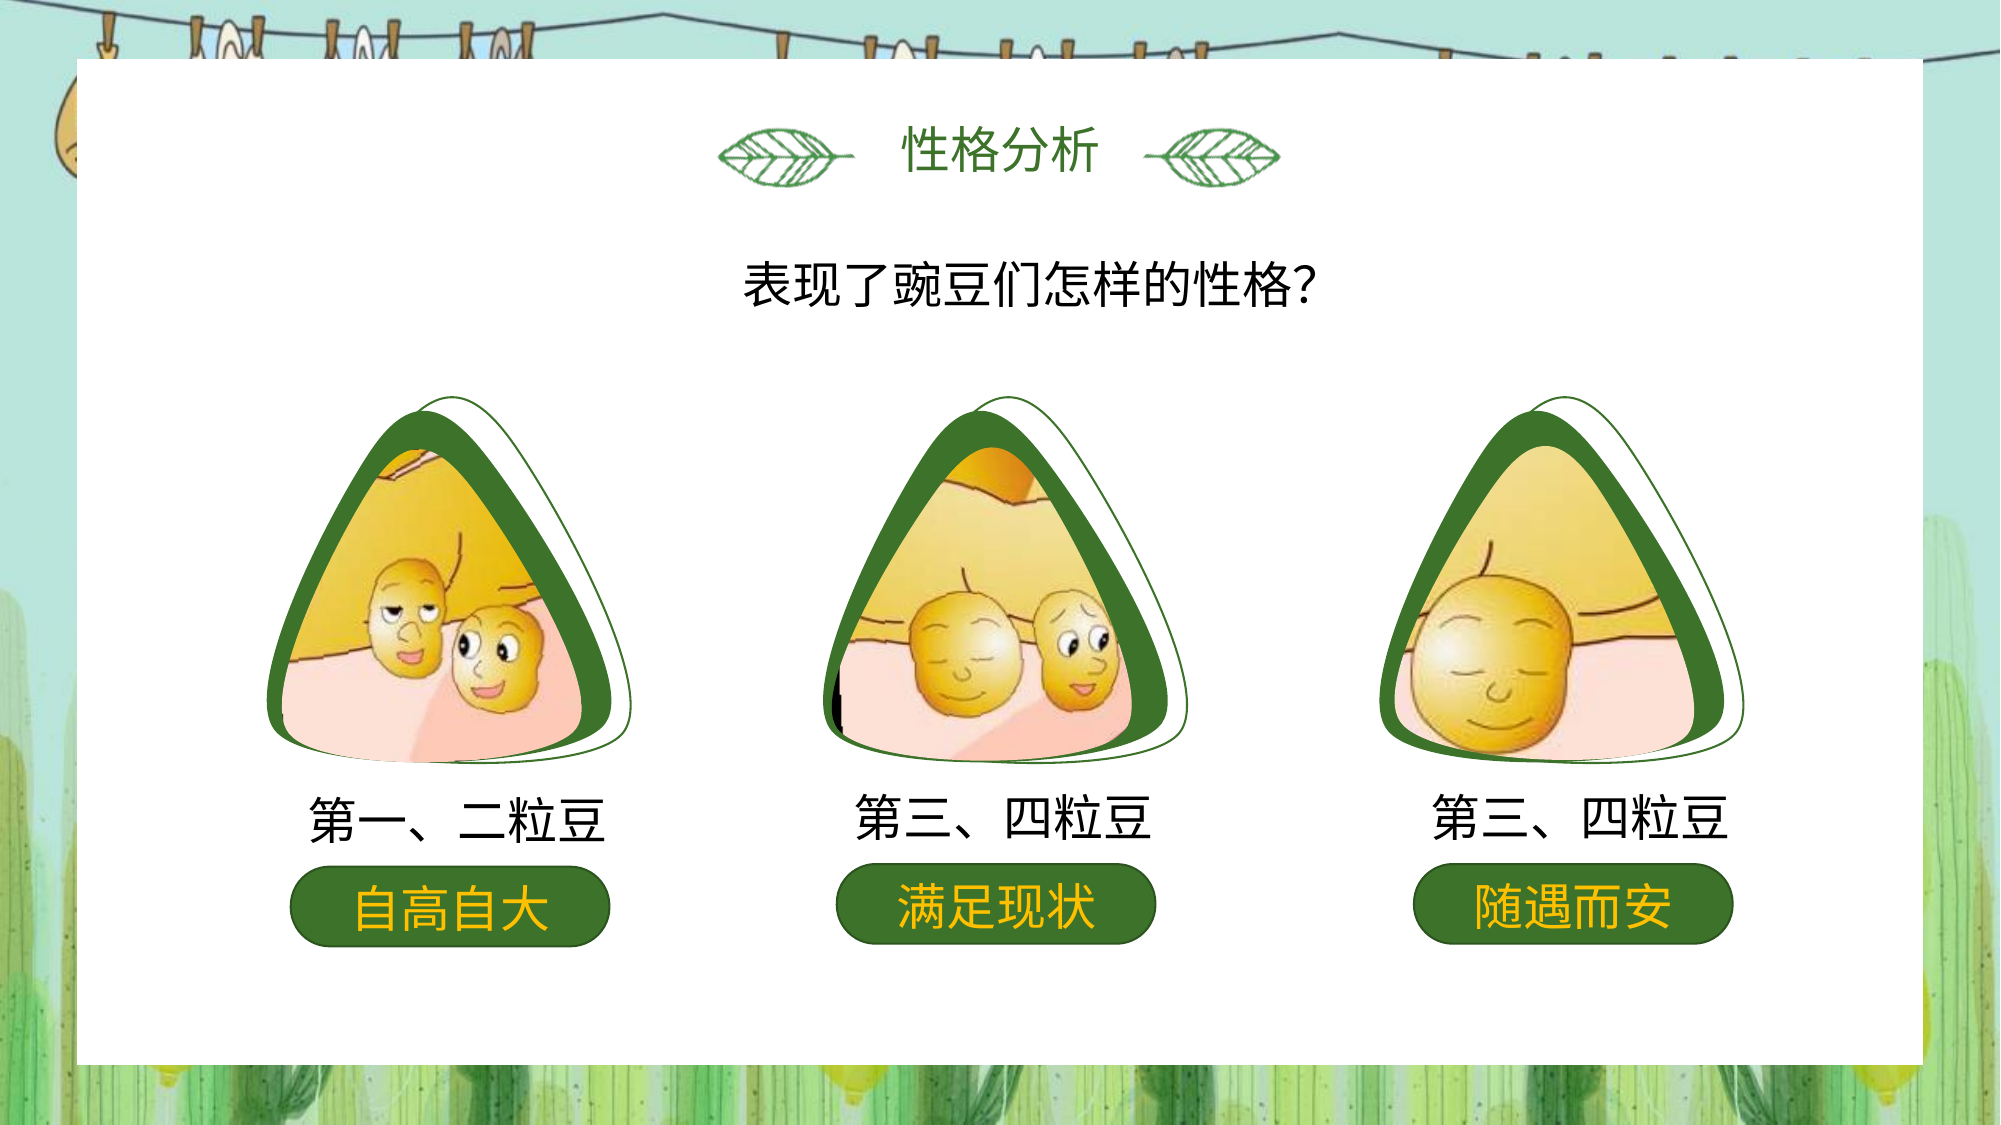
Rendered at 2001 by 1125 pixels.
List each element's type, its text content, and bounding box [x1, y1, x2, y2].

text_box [1372, 397, 1744, 764]
text_box 表现了豌豆们怎样的性格？ [728, 245, 1358, 321]
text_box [815, 397, 1188, 764]
text_box 第一、二粒豆 [292, 781, 623, 857]
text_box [259, 397, 631, 764]
text_box 第三、四粒豆 [1415, 779, 1746, 854]
text_box 第三、四粒豆 [838, 779, 1169, 854]
picture [0, 0, 2000, 1125]
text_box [836, 864, 1156, 944]
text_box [290, 866, 610, 947]
list 性格分析 [879, 118, 1120, 201]
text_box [1413, 864, 1733, 944]
